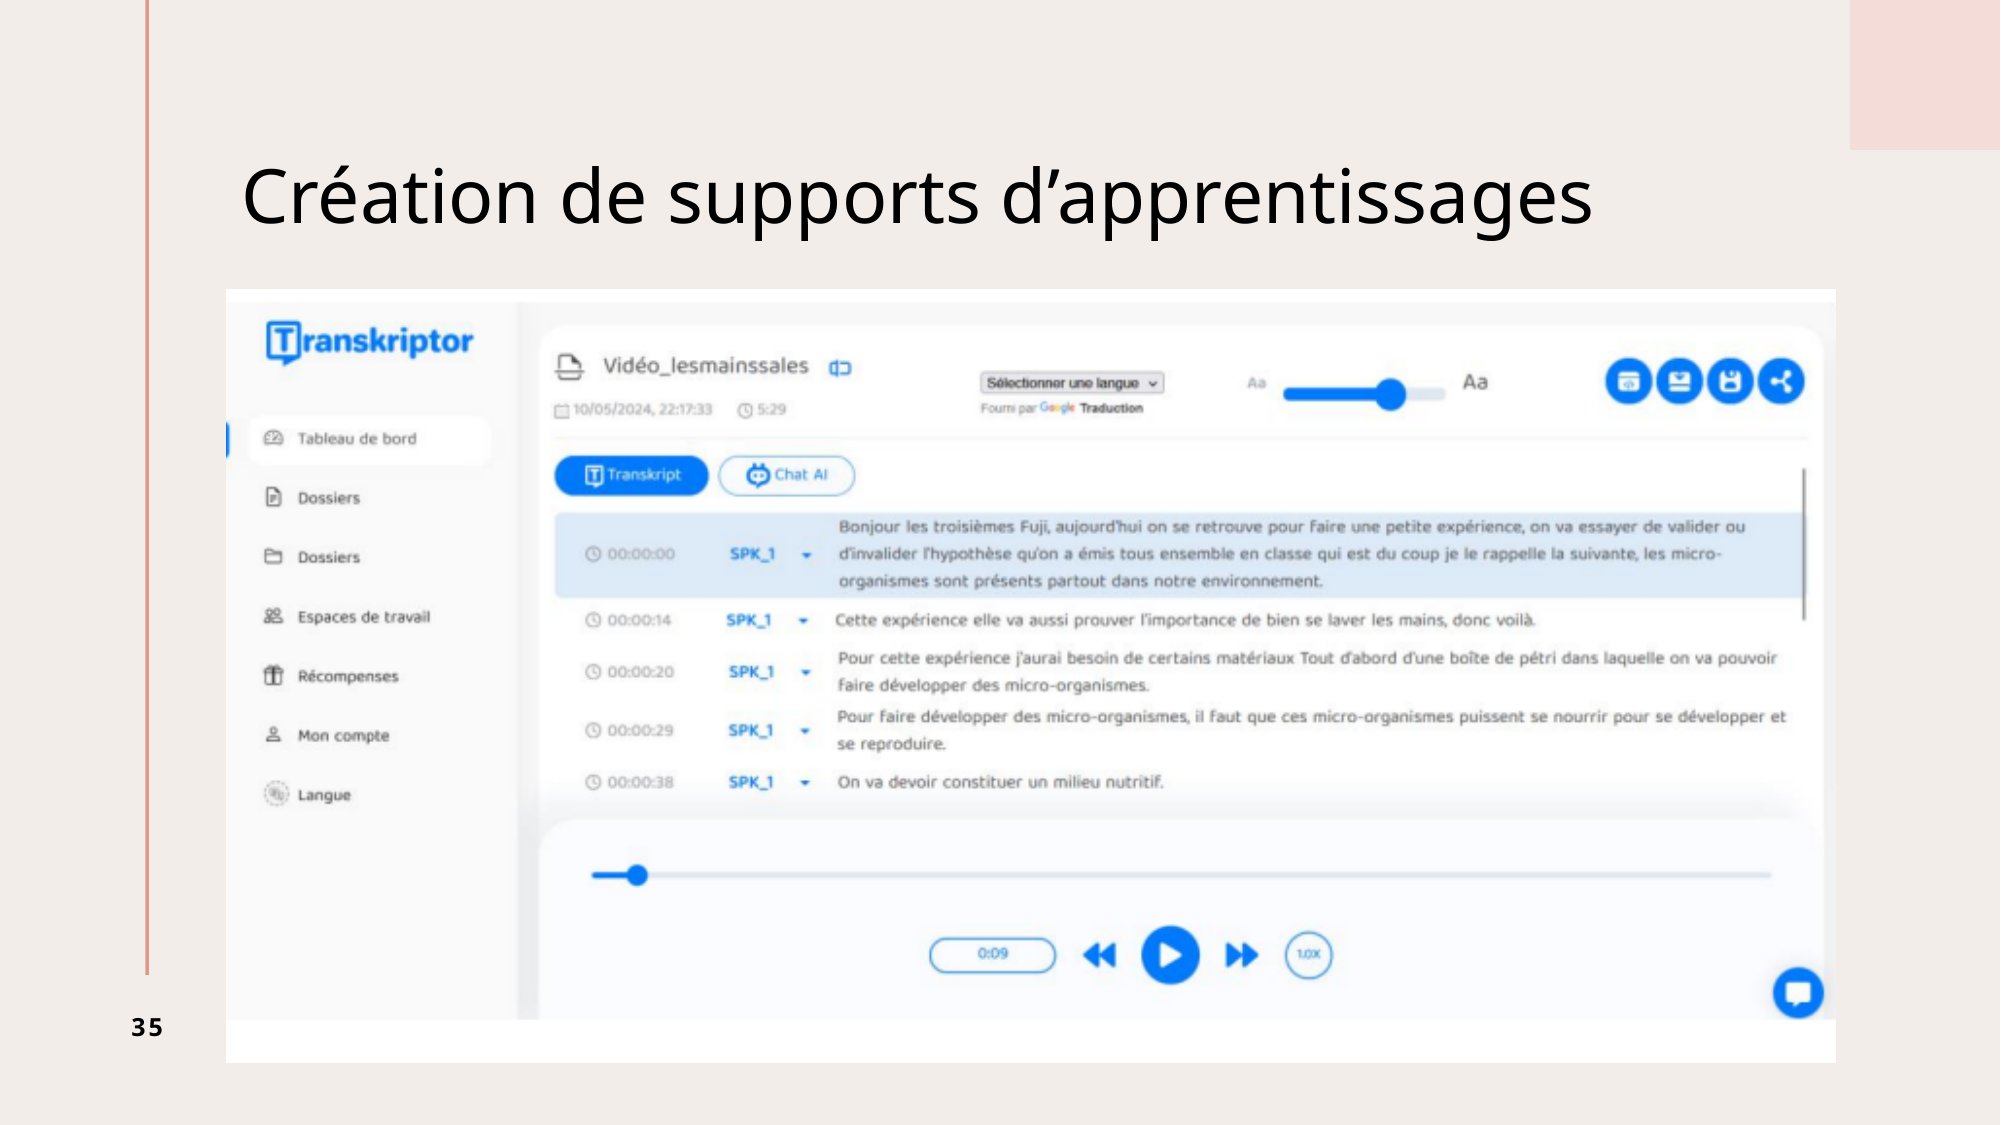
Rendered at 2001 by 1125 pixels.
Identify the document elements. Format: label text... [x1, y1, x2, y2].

title Création de supports d’apprentissages [240, 82, 1850, 317]
picture [226, 289, 1836, 1063]
slide_number 35 [67, 975, 227, 1082]
